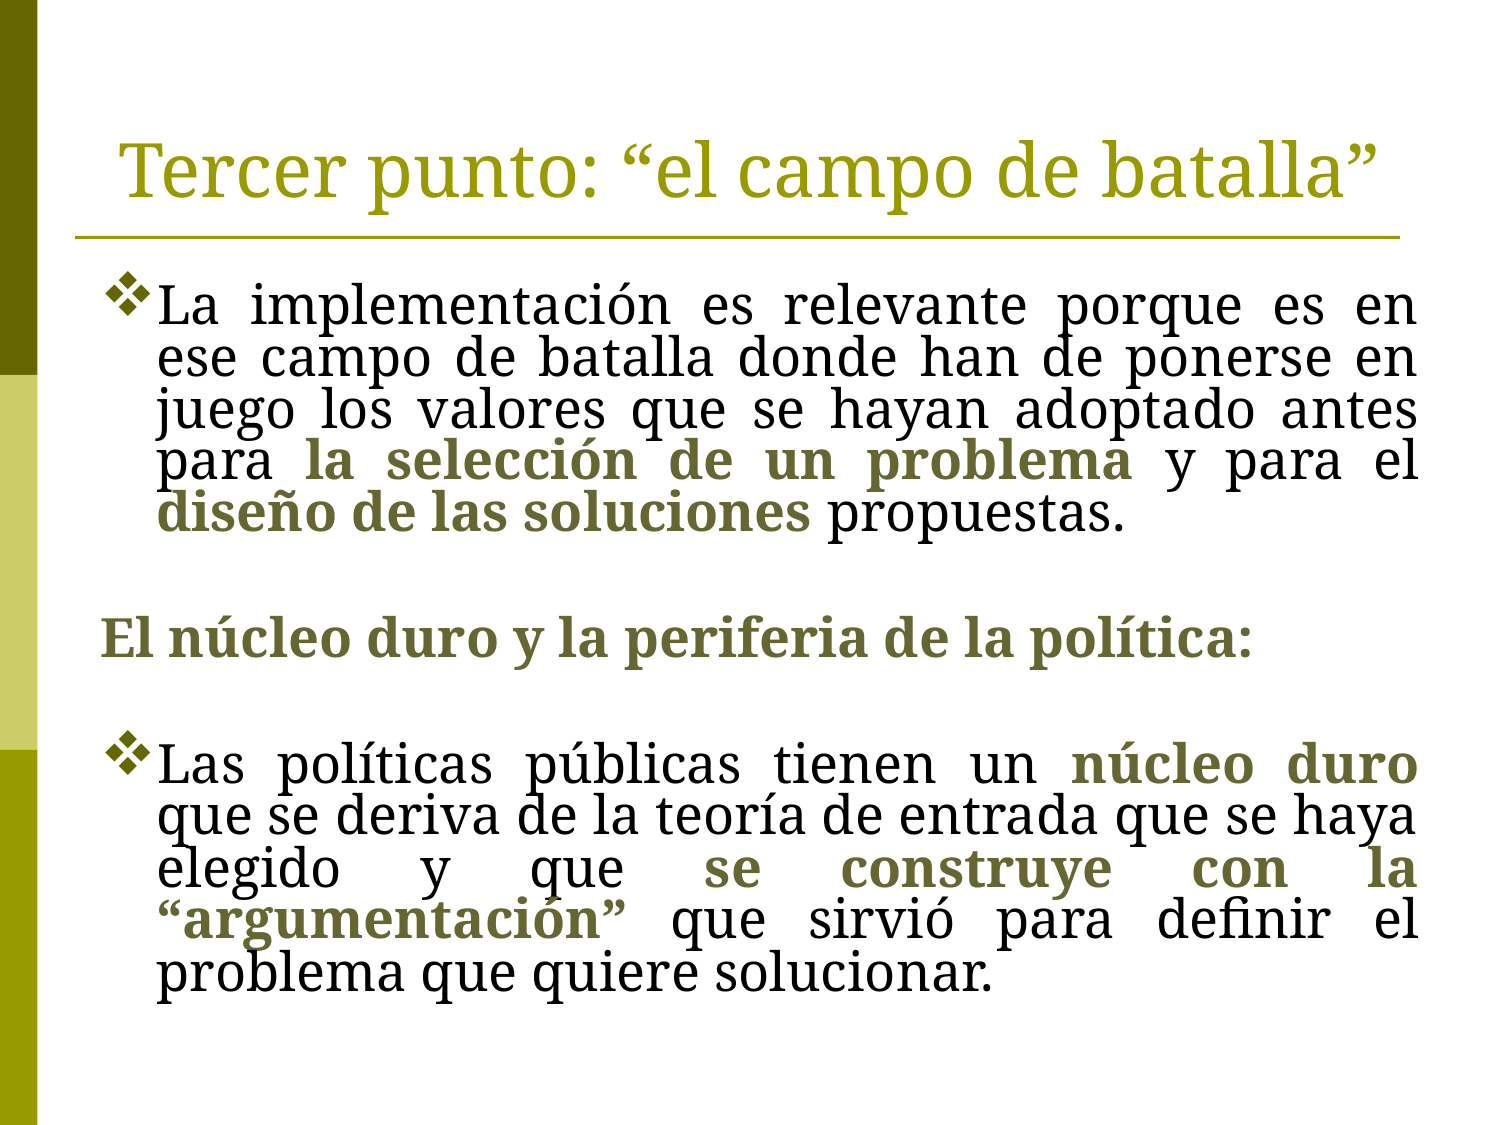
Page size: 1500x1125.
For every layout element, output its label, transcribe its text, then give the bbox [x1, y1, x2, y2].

title Tercer punto: “el campo de batalla” [74, 32, 1426, 221]
list La implementación es relevante porque es en ese campo de batalla donde han de ponerse en juego los valores que se hayan adoptado antes para la selección de un problema y para el diseño de las soluciones propuestas. El núcleo duro y la periferia de la política: Las políticas públicas tienen un núcleo duro que se deriva de la teoría de entrada que se haya elegido y que se construye con la “argumentación” que sirvió para definir el problema que quiere solucionar. [84, 274, 1436, 1012]
